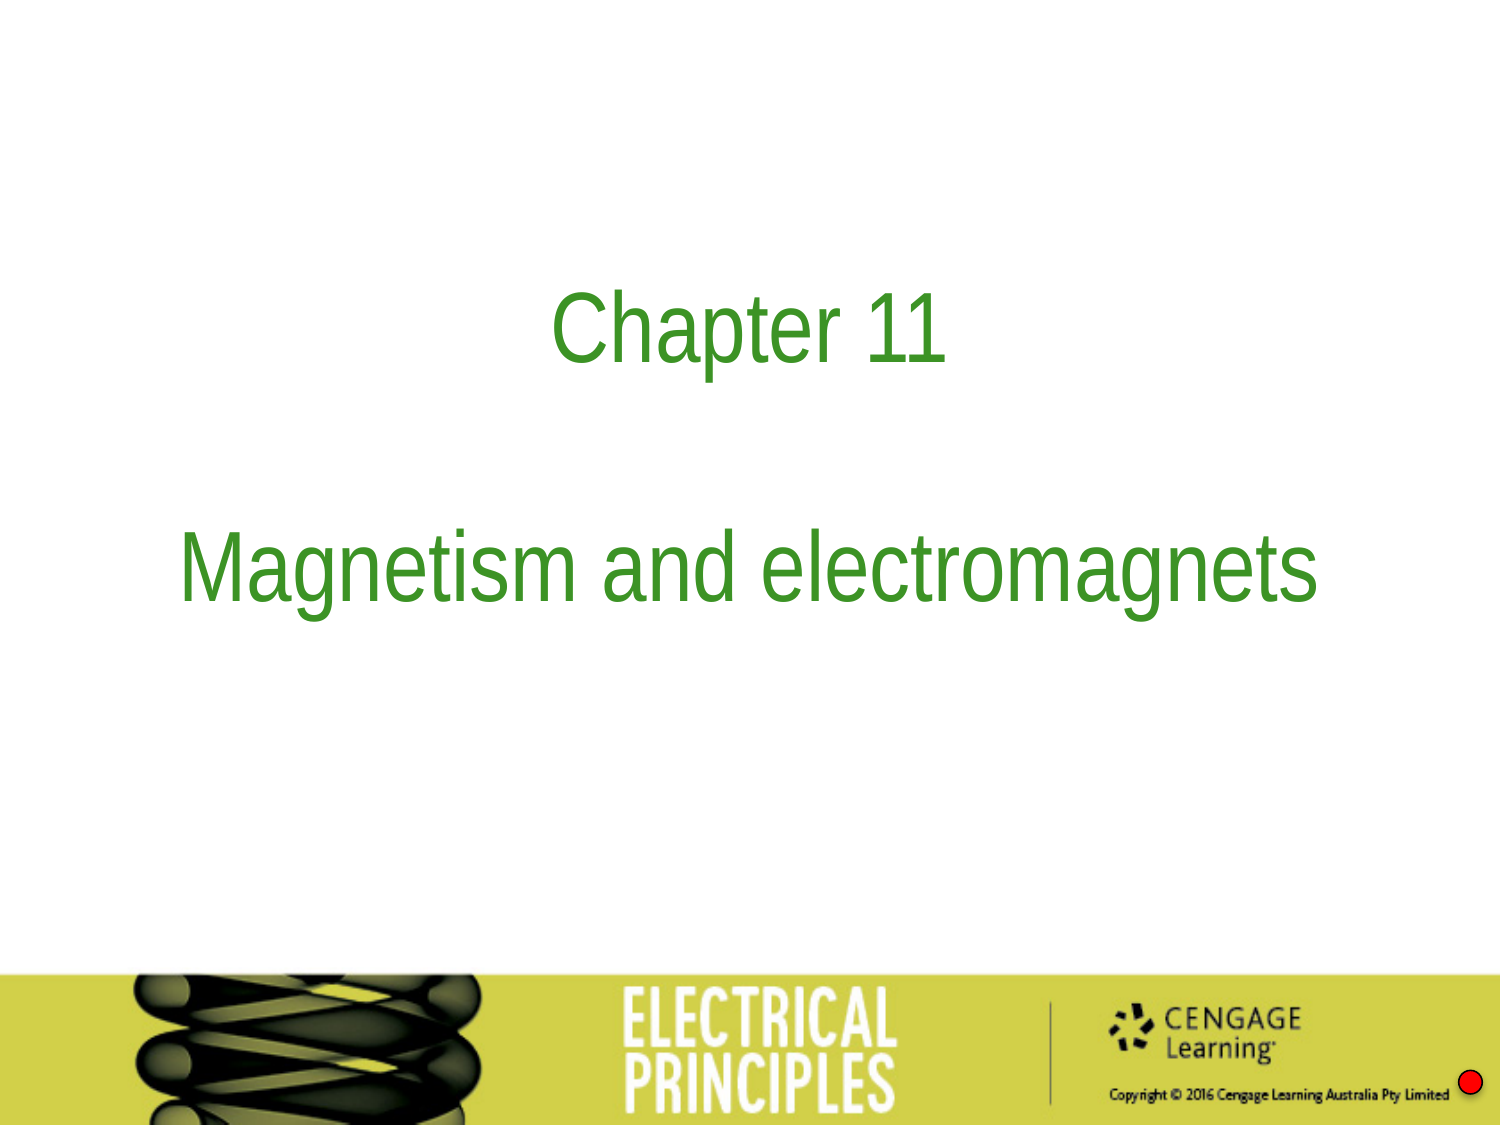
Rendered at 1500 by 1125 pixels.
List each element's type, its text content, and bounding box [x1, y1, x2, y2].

text_box [1457, 1069, 1484, 1095]
text_box Chapter 11 Magnetism and electromagnets [100, 88, 1400, 916]
picture [0, 0, 1500, 1125]
